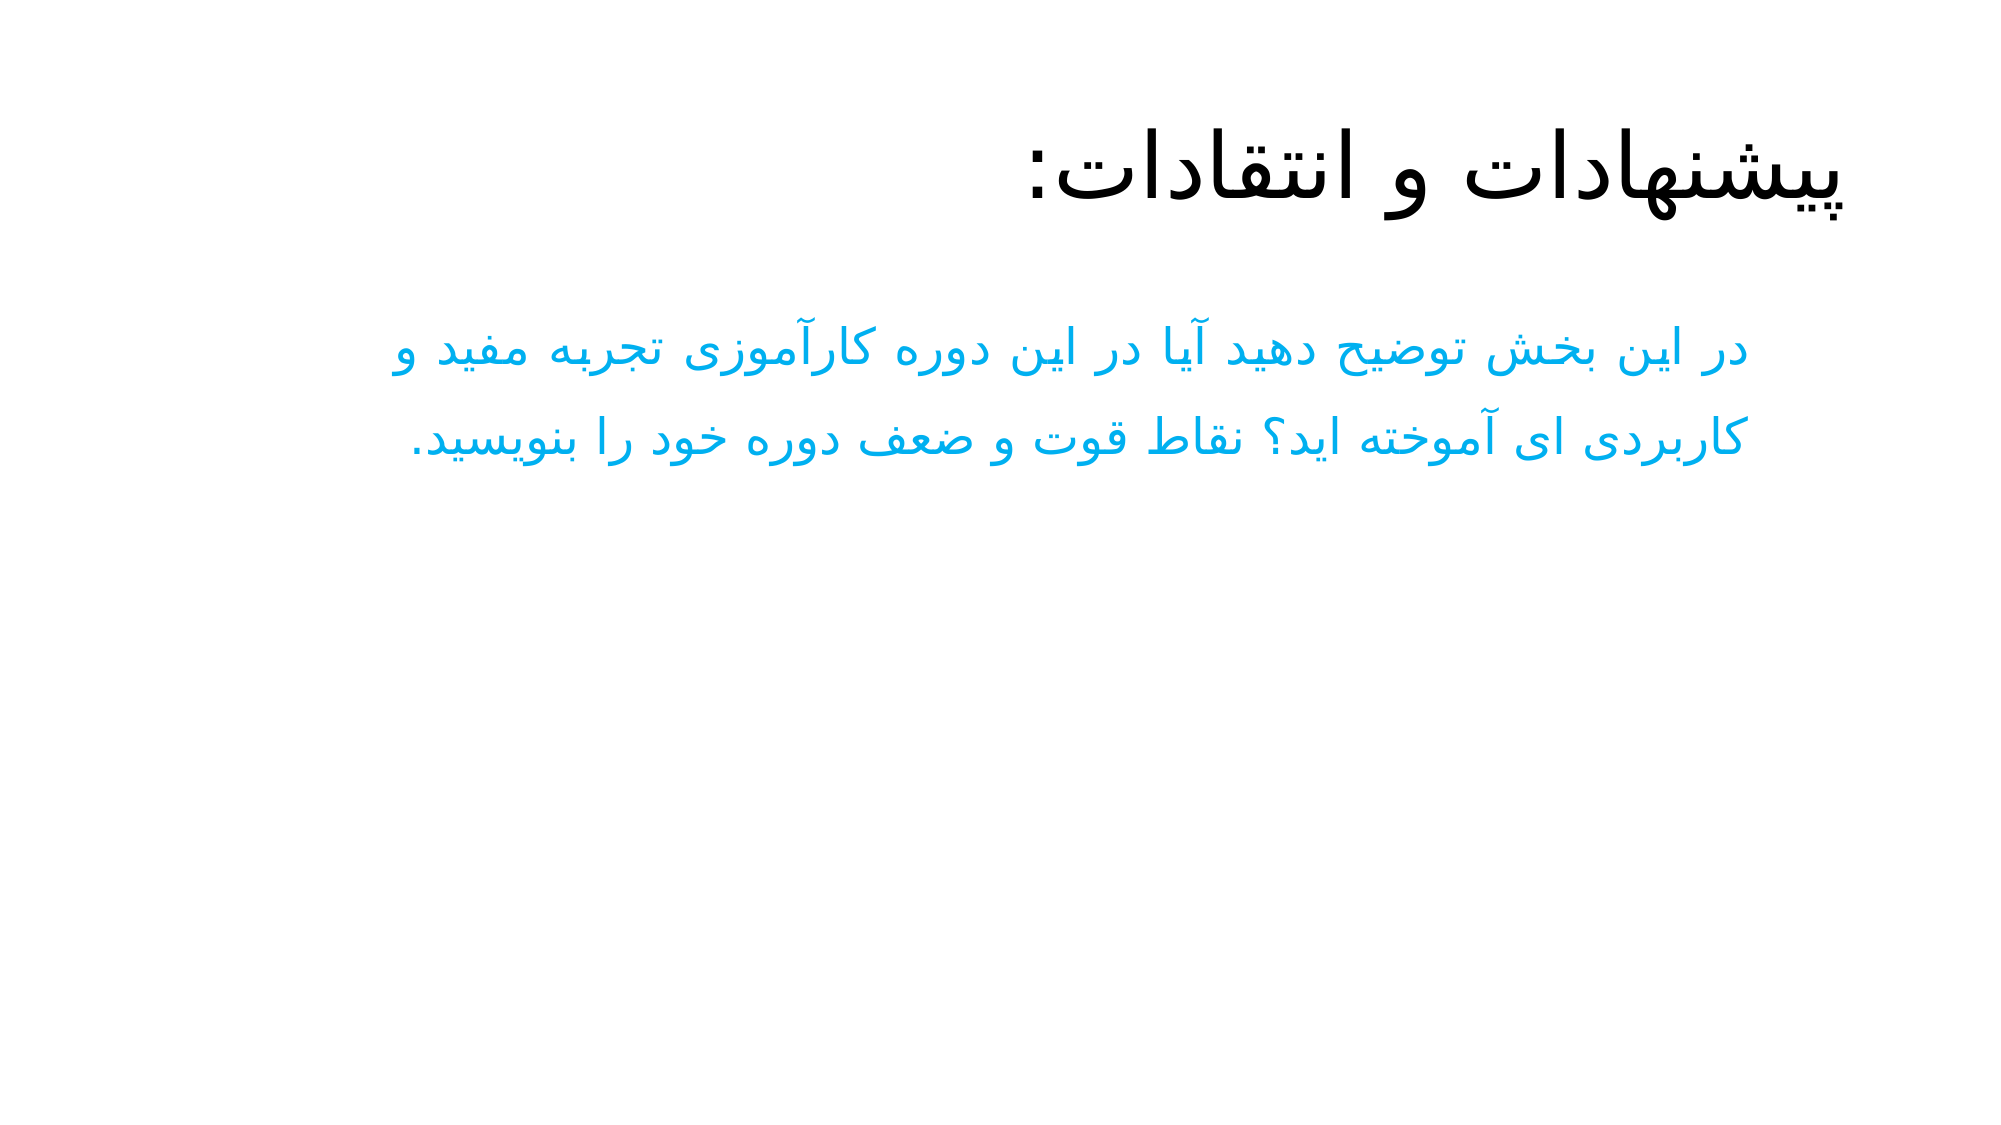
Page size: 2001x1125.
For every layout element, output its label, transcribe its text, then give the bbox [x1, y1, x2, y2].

title پیشنهادات و انتقادات: [137, 59, 1863, 278]
text_box در این بخش توضیح دهید آیا در این دوره کارآموزی تجربه مفید و کاربردی ای آموخته اید؟ نقاط قوت و ضعف دوره خود را بنویسید. [377, 277, 1765, 472]
